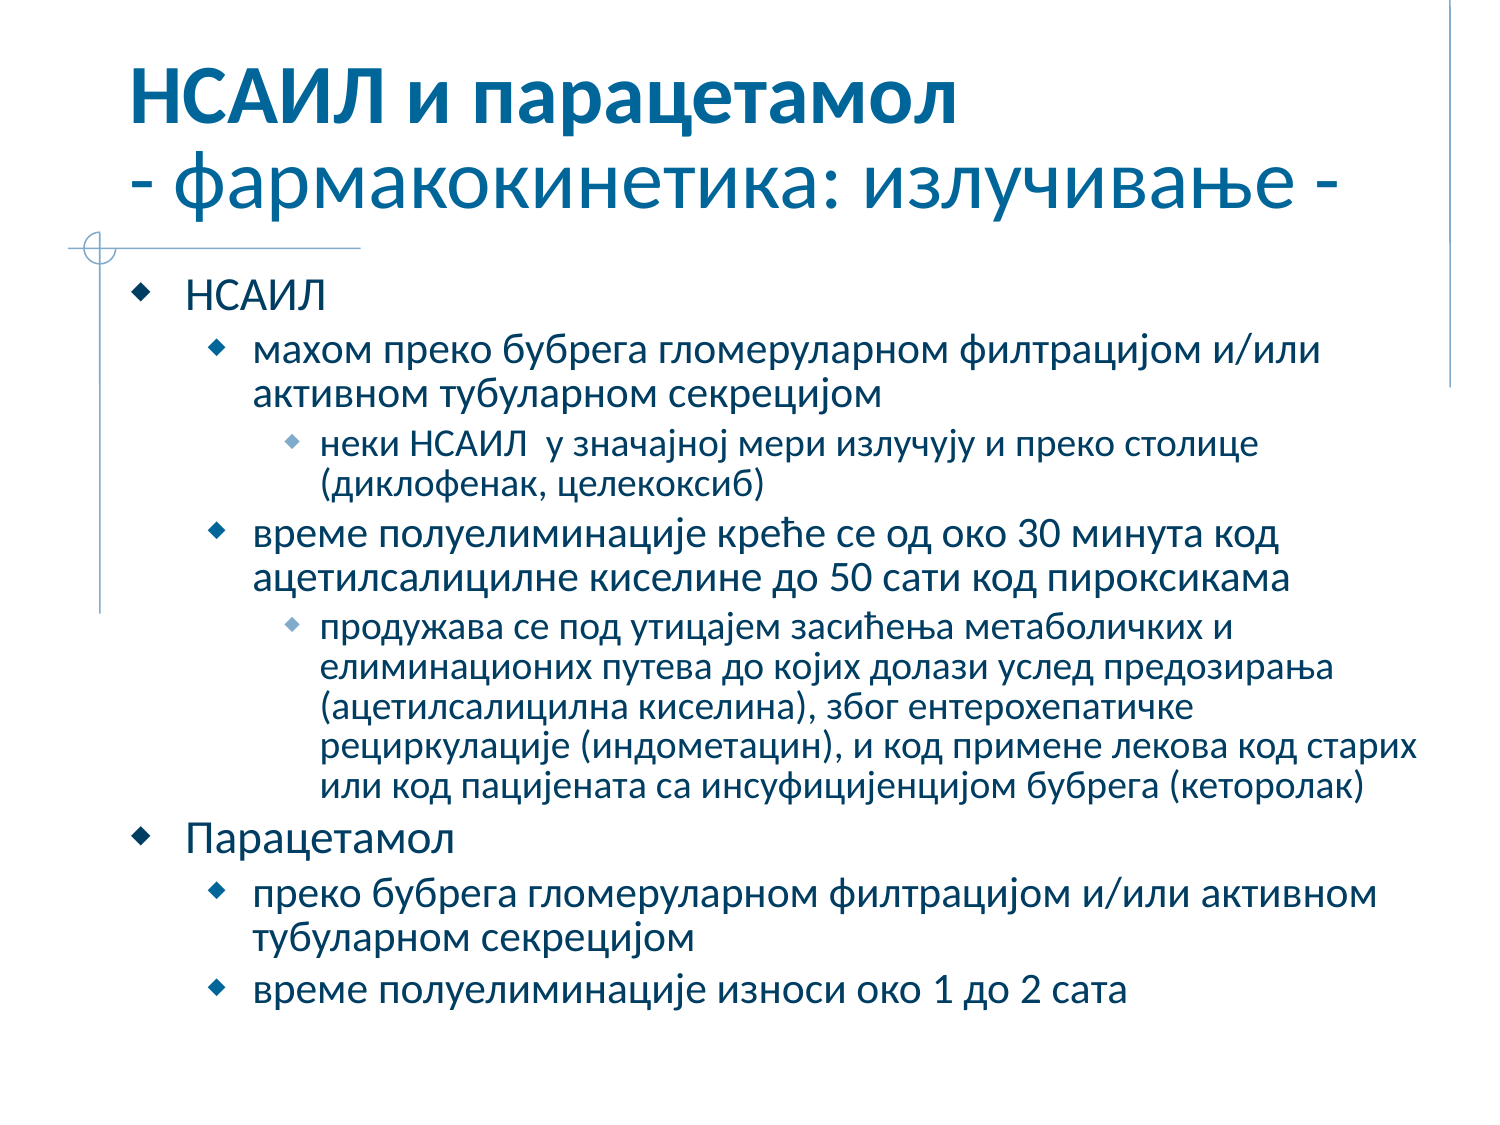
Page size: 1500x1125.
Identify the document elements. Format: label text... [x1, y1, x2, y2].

list НСАИЛ махом преко бубрега гломеруларном филтрацијом и/или активном тубуларном секрецијом неки НСАИЛ у значајној мери излучују и преко столице (диклофенак, целекоксиб) време полуелиминације креће се од око 30 минута код ацетилсалицилне киселине до 50 сати код пироксикама продужава се под утицајем засићења метаболичких и елиминационих путева до којих долази услед предозирања (ацетилсалицилна киселина), због ентерохепатичке рециркулације (индометацин), и код примене лекова код старих или код пацијената са инсуфицијенцијом бубрега (кеторолак) Парацетамол преко бубрега гломеруларном филтрацијом и/или активном тубуларном секрецијом време полуелиминације износи око 1 до 2 сата [111, 266, 1436, 1024]
title НСАИЛ и парацетамол - фармакокинетика: излучивање - [113, 49, 1436, 238]
